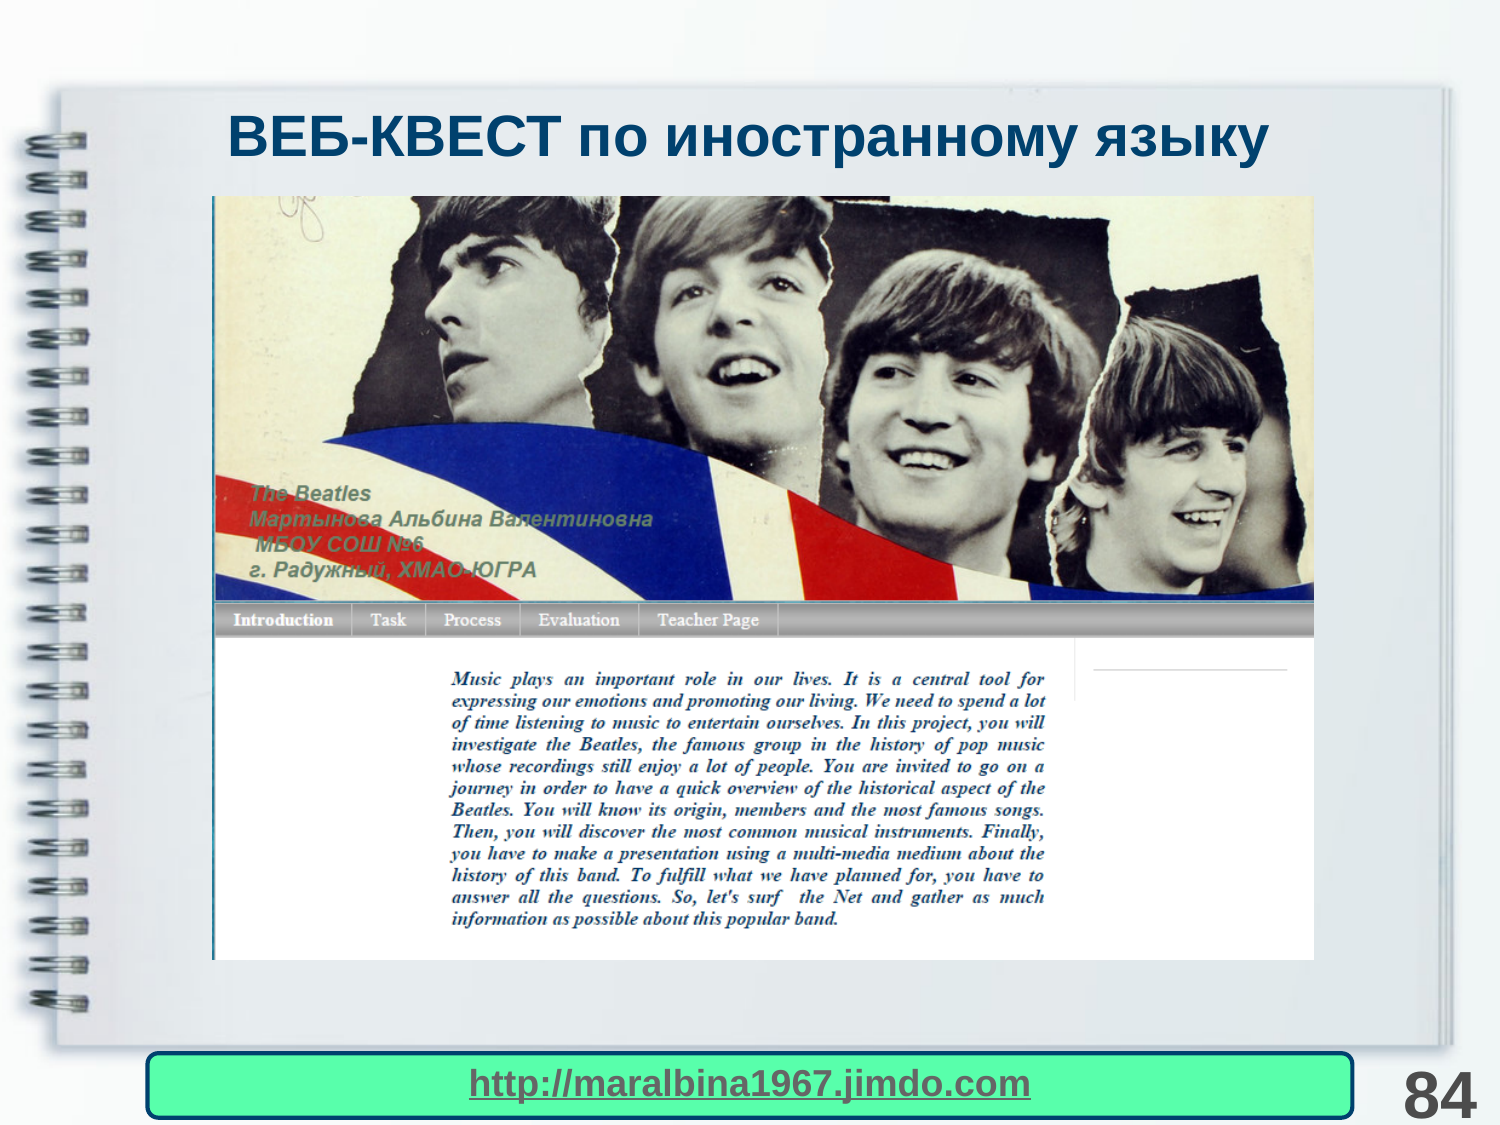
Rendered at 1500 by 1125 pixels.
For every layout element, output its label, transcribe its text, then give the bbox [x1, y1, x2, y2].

slide_number 84 [1375, 1043, 1493, 1123]
text_box ВЕБ-КВЕСТ по иностранному языку [74, 90, 1424, 173]
text_box http://maralbina1967.jimdo.com [145, 1051, 1355, 1120]
picture [0, 0, 1500, 1125]
